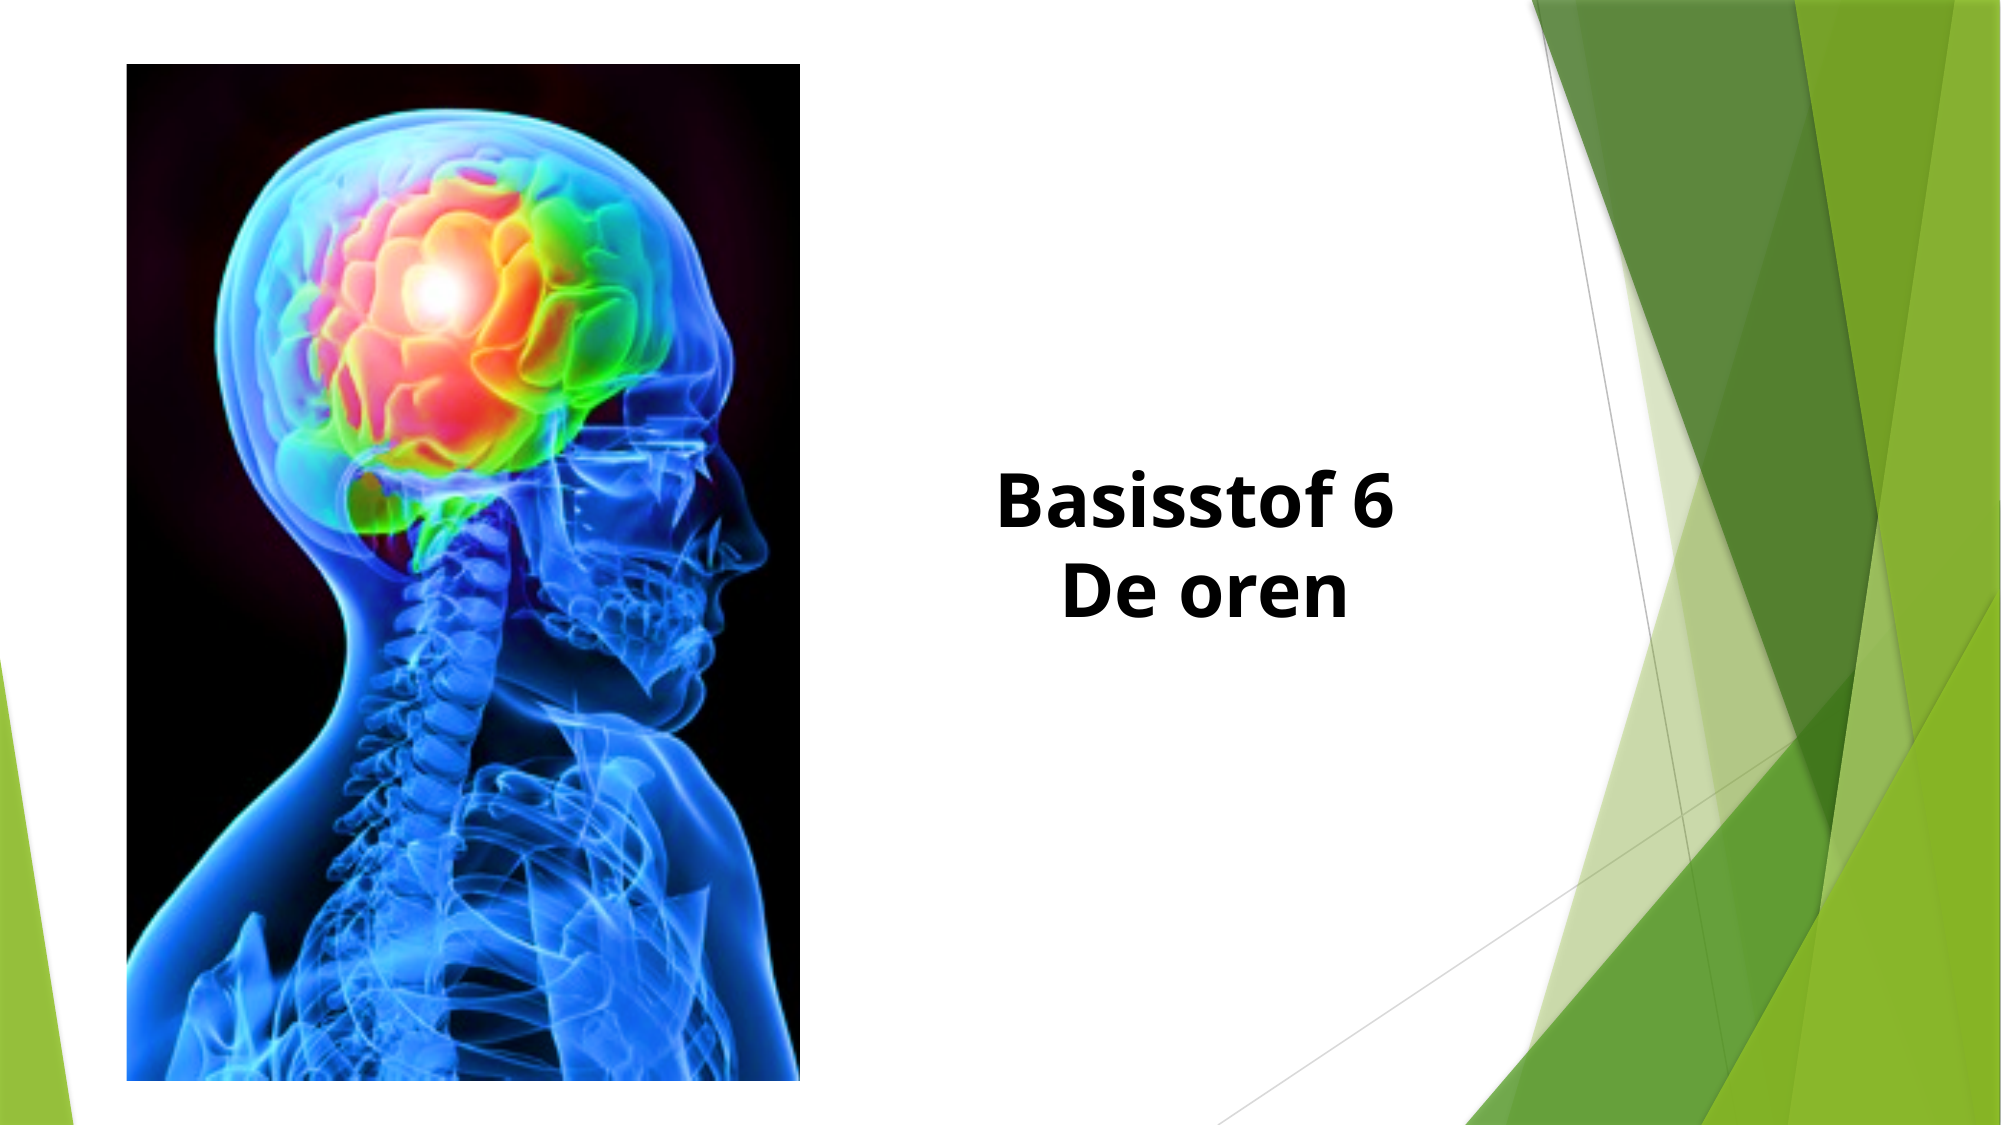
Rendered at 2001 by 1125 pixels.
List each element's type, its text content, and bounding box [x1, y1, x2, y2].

text_box Basisstof 6 De oren [845, 422, 1565, 664]
text_box Boek 5 thema 1 [1023, 7, 1591, 82]
picture [126, 63, 801, 1082]
